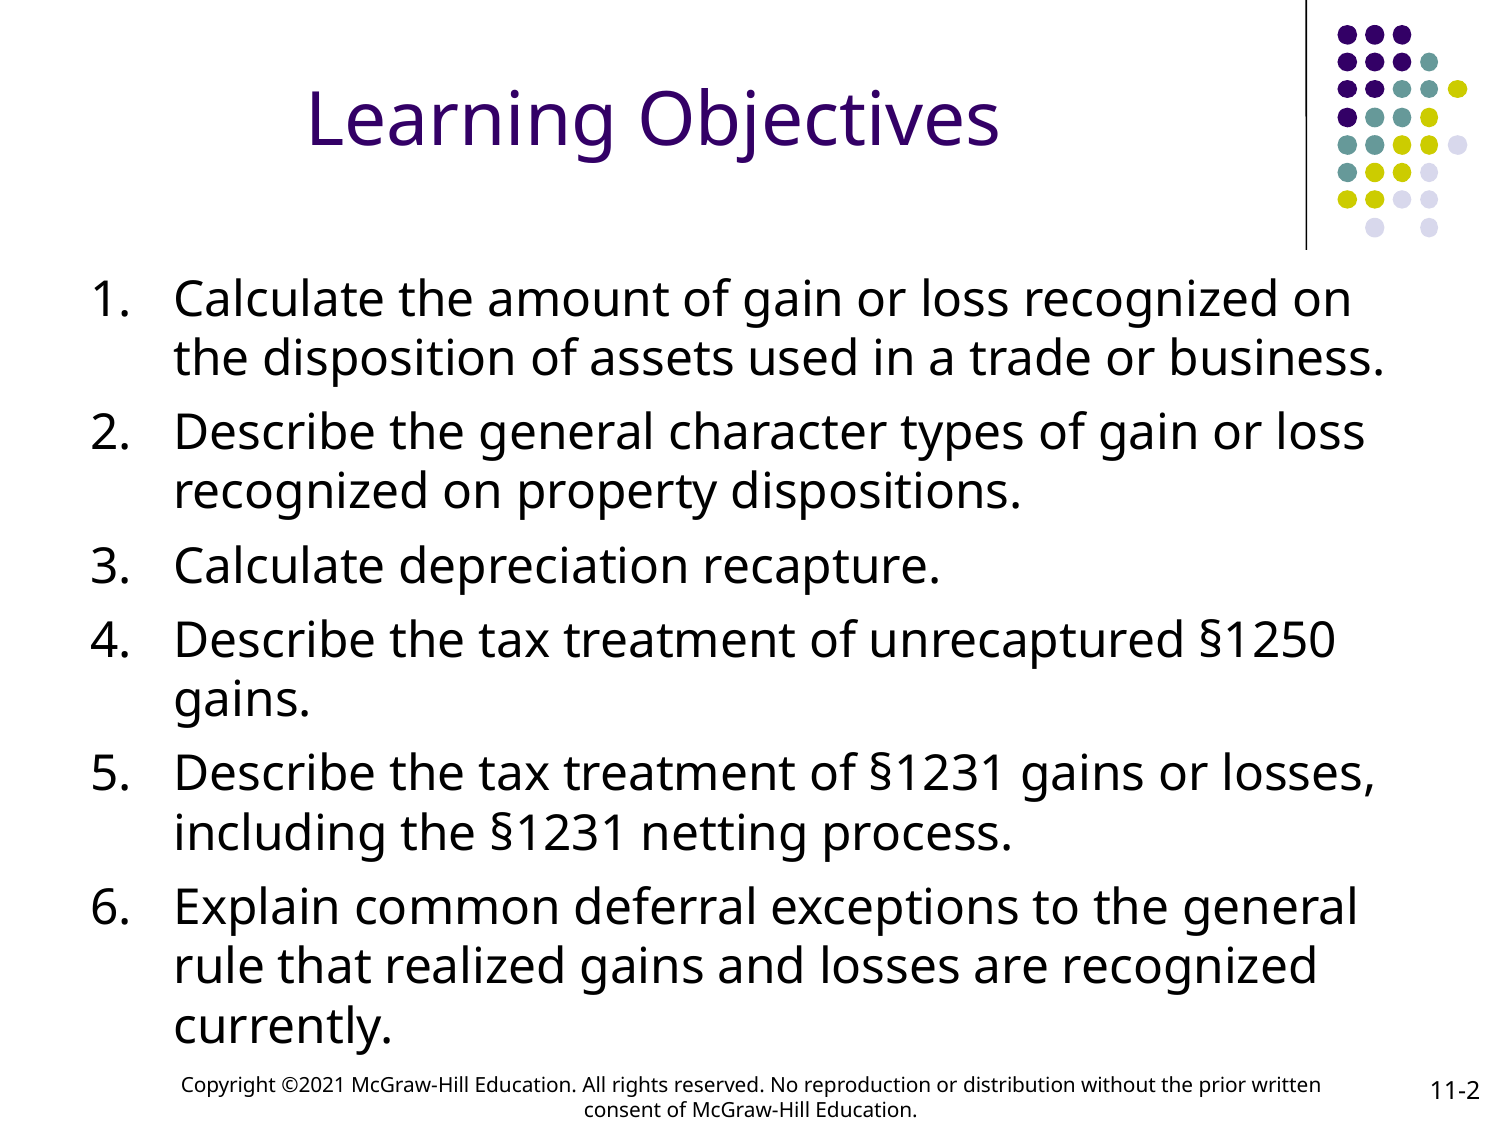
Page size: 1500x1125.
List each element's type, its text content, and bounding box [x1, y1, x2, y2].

list Calculate the amount of gain or loss recognized on the disposition of assets used in a trade or business. Describe the general character types of gain or loss recognized on property dispositions. Calculate depreciation recapture. Describe the tax treatment of unrecaptured §1250 gains. Describe the tax treatment of §1231 gains or losses, including the §1231 netting process. Explain common deferral exceptions to the general rule that realized gains and losses are recognized currently. [75, 259, 1425, 1062]
slide_number 11-2 [1345, 1061, 1496, 1122]
title Learning Objectives [32, 8, 1275, 234]
